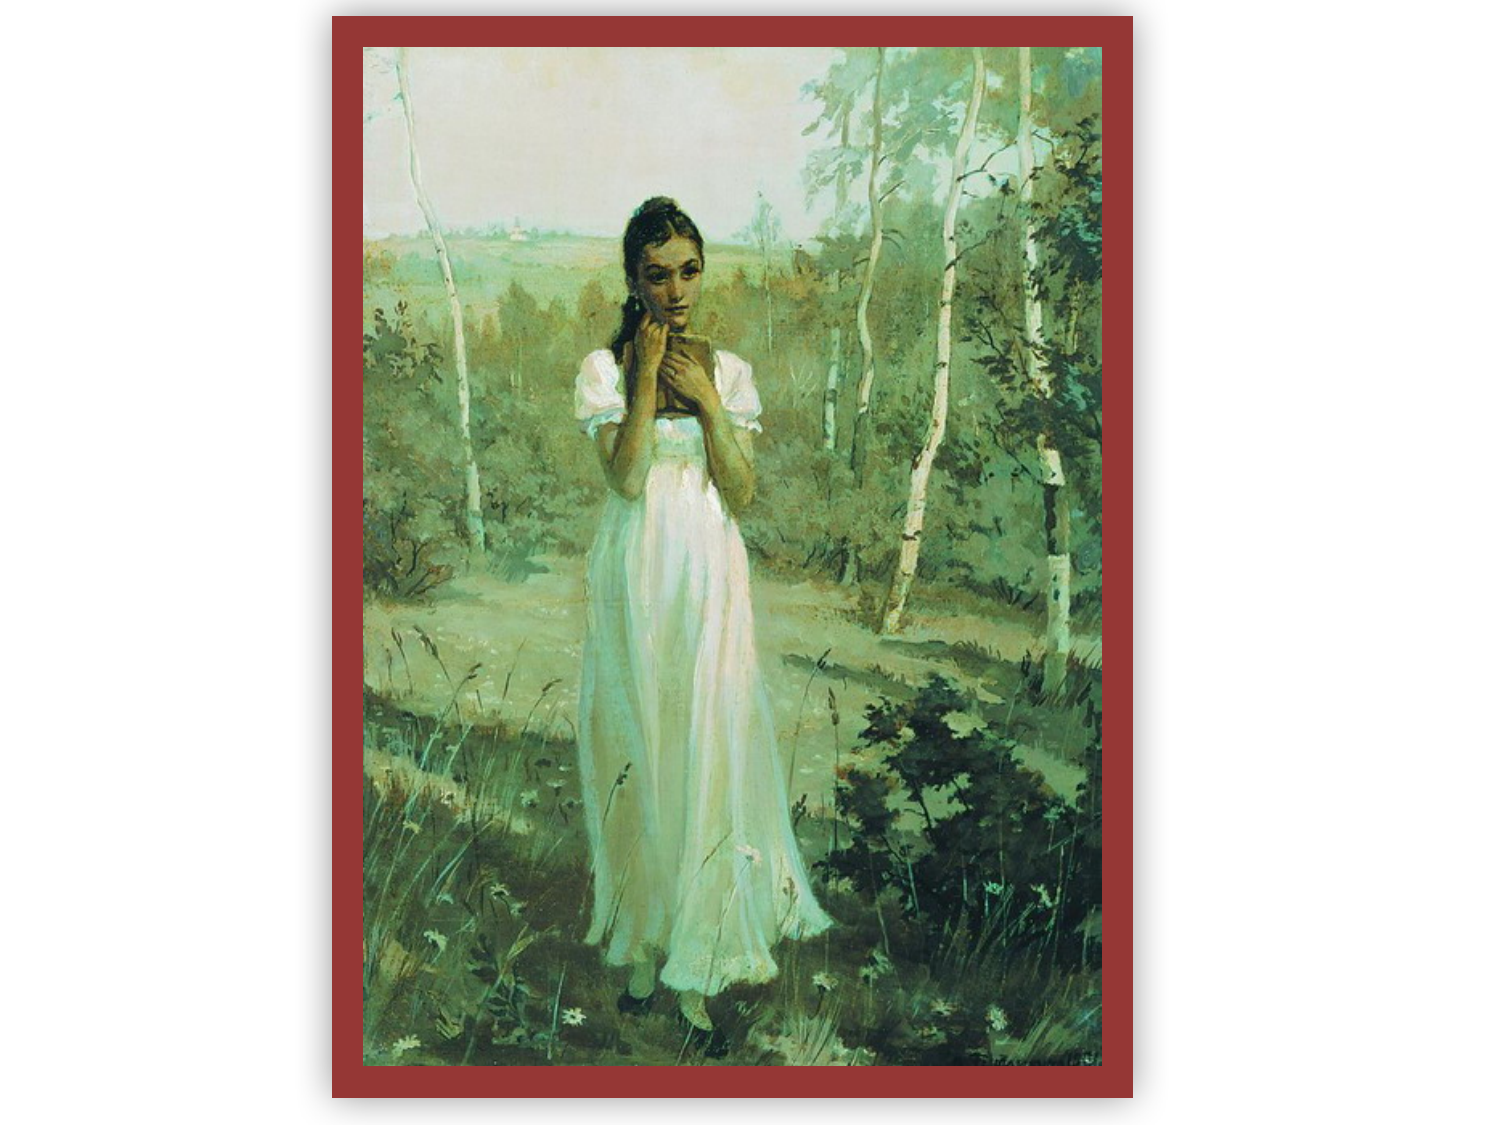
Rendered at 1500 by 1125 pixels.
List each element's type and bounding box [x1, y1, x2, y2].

list [362, 46, 1102, 1067]
